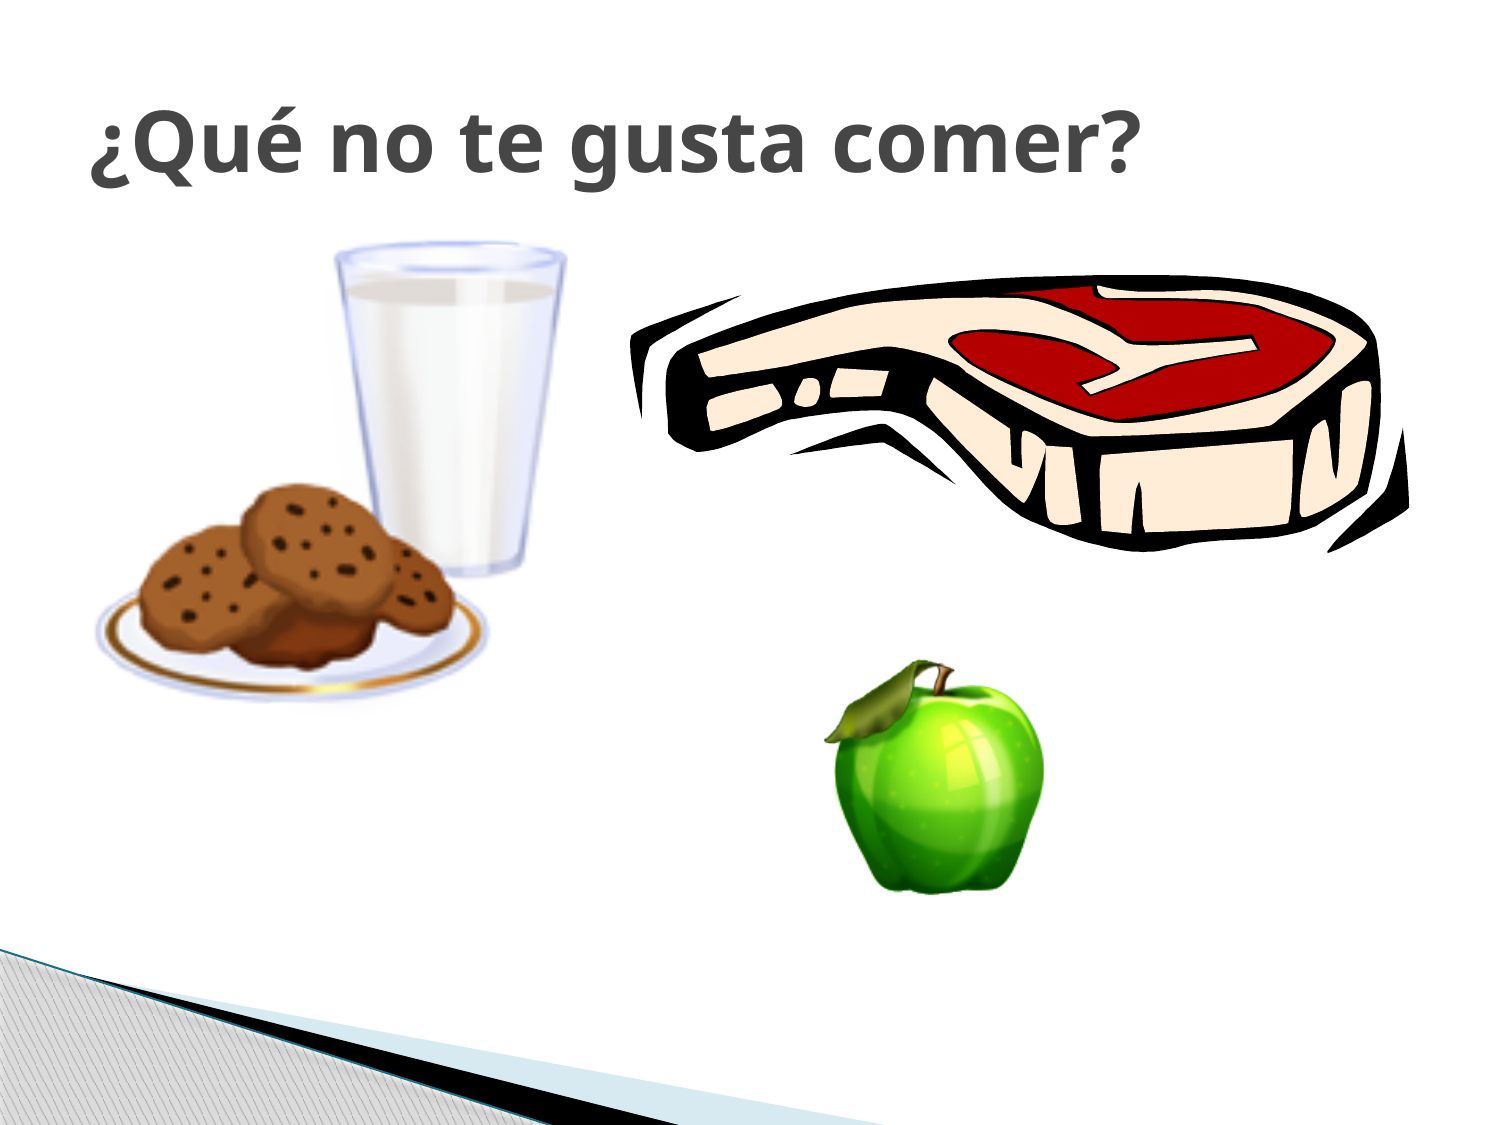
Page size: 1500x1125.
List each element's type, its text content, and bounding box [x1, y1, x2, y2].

picture [74, 224, 576, 726]
picture [787, 637, 1069, 919]
picture [624, 274, 1411, 555]
title ¿Qué no te gusta comer? [75, 45, 1425, 233]
